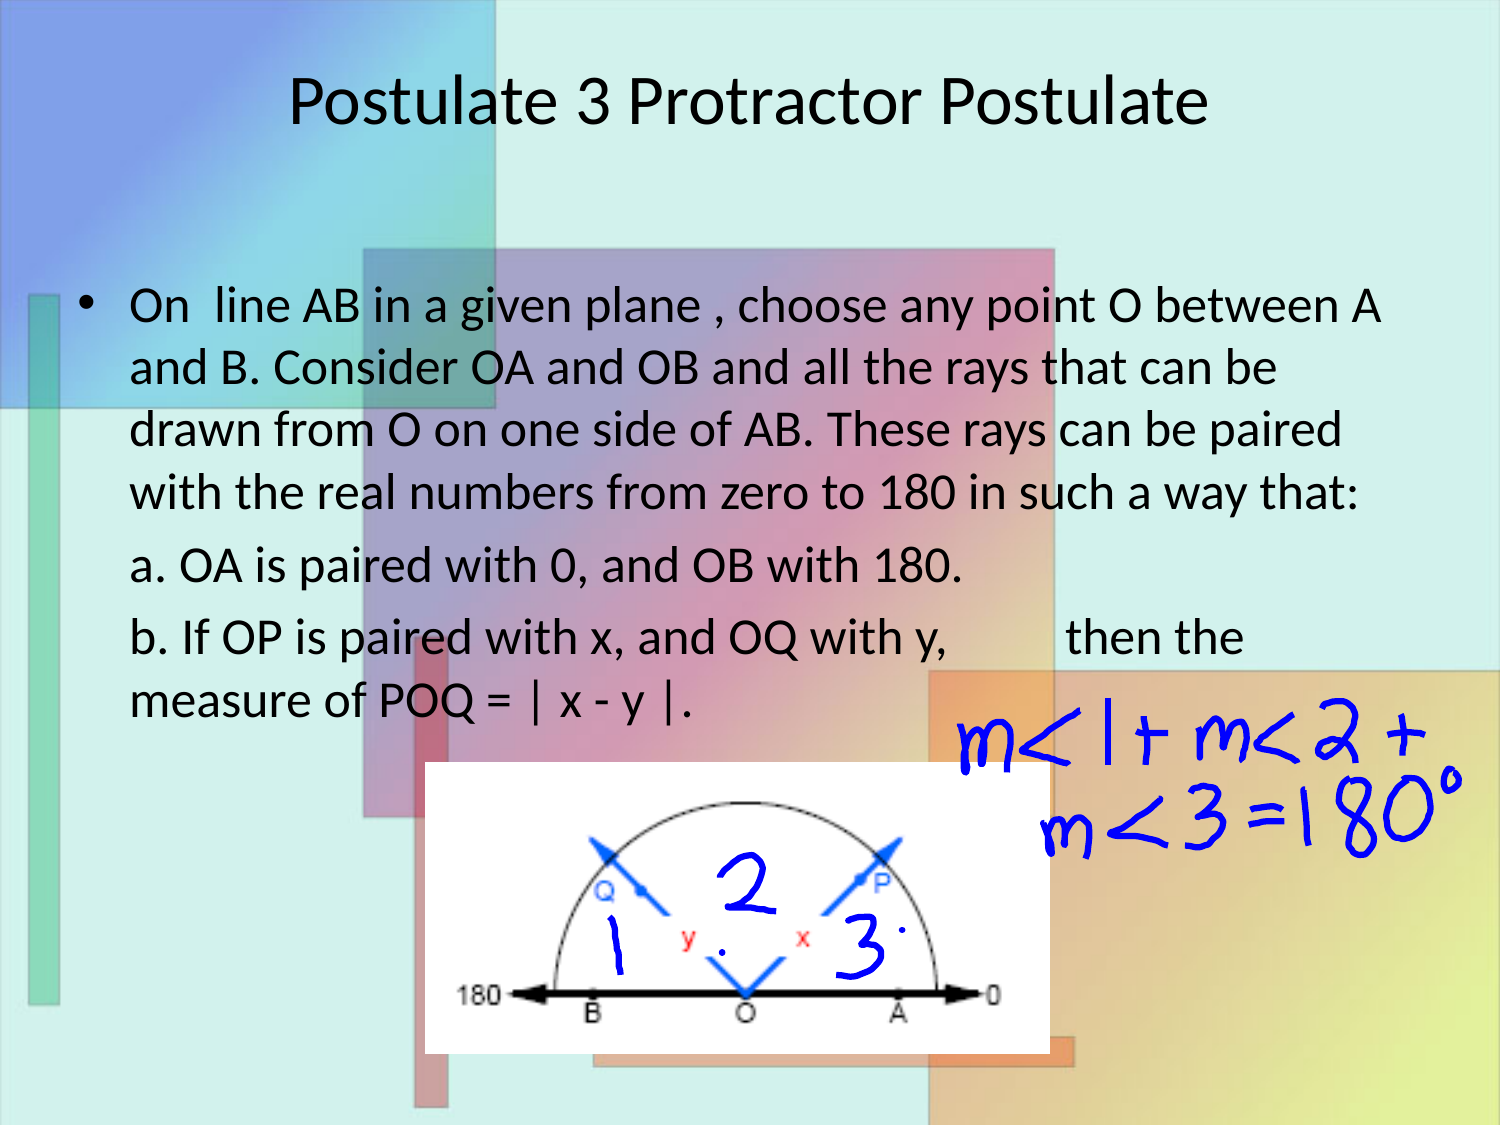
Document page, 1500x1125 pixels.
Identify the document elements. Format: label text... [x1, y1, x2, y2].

text_box [1021, 709, 1080, 766]
text_box [1248, 820, 1285, 826]
list On line AB in a given plane , choose any point O between A and B. Consider OA and OB and all the rays that can be drawn from O on one side of AB. These rays can be paired with the real numbers from zero to 180 in such a way that: a. OA is paired with 0, and OB with 180. b. If OP is paired with x, and OQ with y, then the measure of POQ = | x - y |. [62, 262, 1413, 738]
text_box [1338, 777, 1375, 856]
text_box [1405, 731, 1426, 736]
text_box [1385, 777, 1432, 840]
text_box [1302, 788, 1310, 846]
text_box [1387, 731, 1401, 736]
picture [0, 0, 1500, 1125]
text_box [1184, 785, 1225, 849]
text_box [1197, 717, 1248, 762]
text_box [1250, 805, 1283, 811]
text_box [1142, 716, 1149, 765]
text_box [1317, 700, 1357, 764]
text_box [1443, 768, 1460, 792]
text_box [959, 721, 1012, 760]
text_box [1054, 816, 1090, 859]
title Postulate 3 Protractor Postulate [75, 45, 1425, 233]
text_box [1255, 713, 1299, 764]
text_box [1109, 797, 1169, 847]
text_box [1399, 714, 1406, 756]
